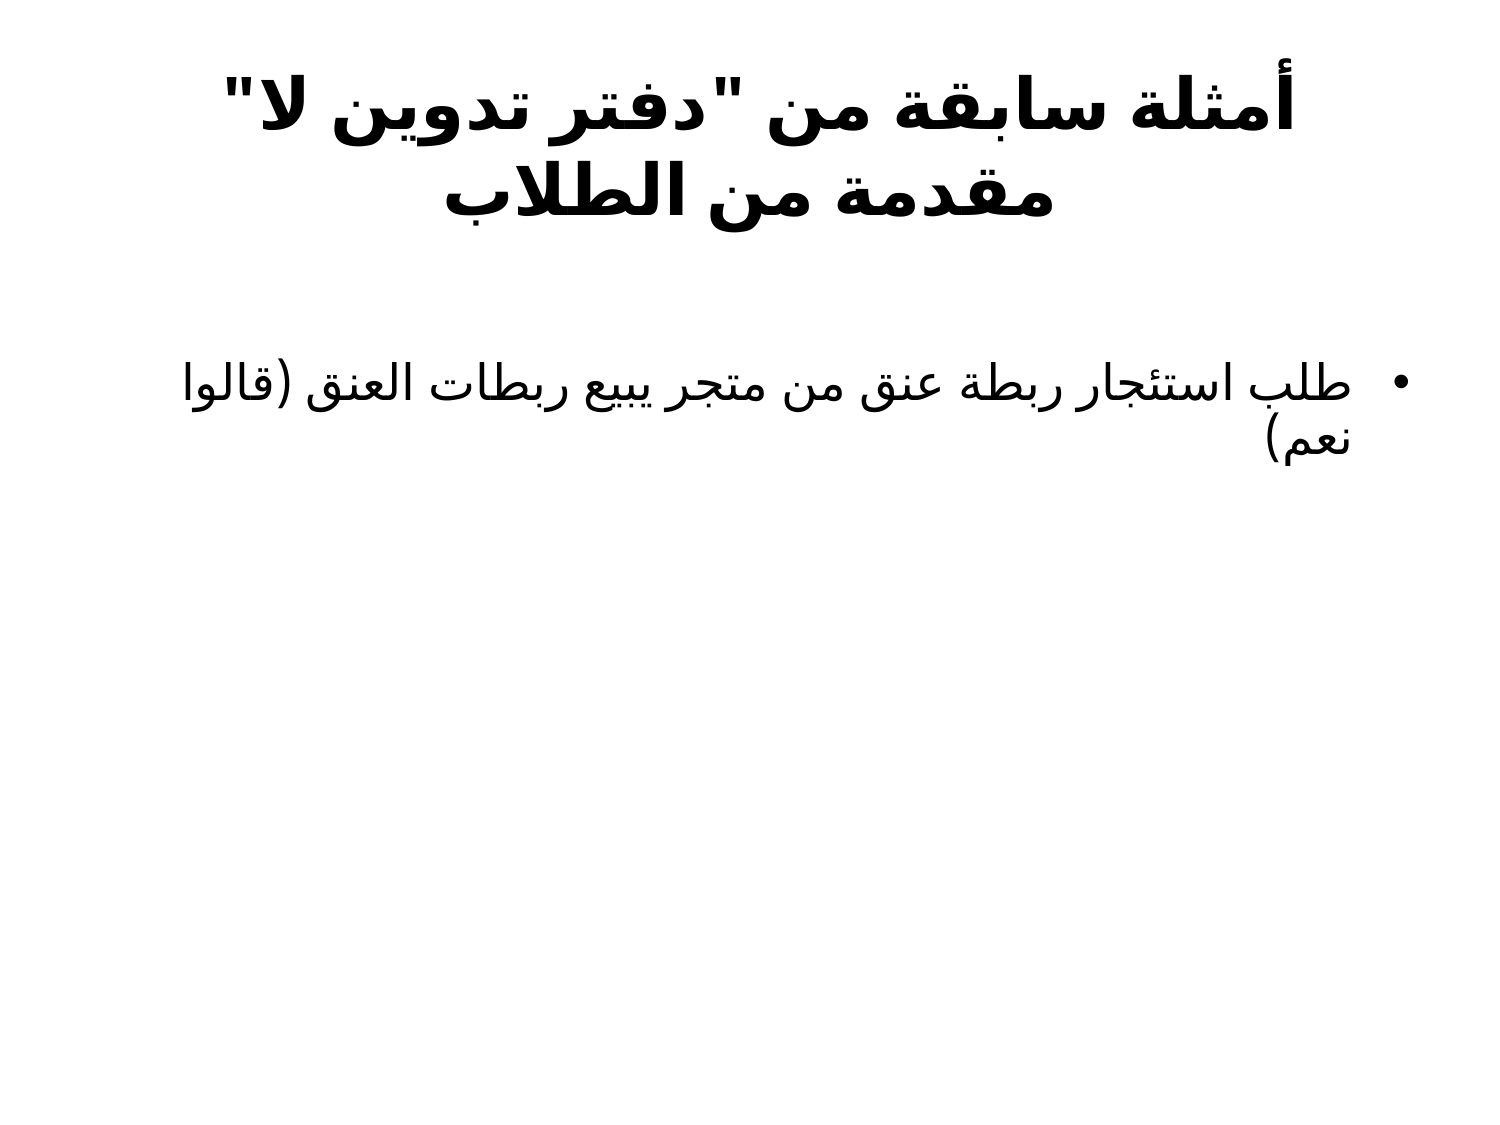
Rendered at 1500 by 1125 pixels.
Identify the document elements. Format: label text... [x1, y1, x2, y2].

list طلب استئجار ربطة عنق من متجر يبيع ربطات العنق (قالوا نعم) [75, 350, 1425, 975]
title أمثلة سابقة من "دفتر تدوين لا" مقدمة من الطلاب [0, 50, 1500, 238]
